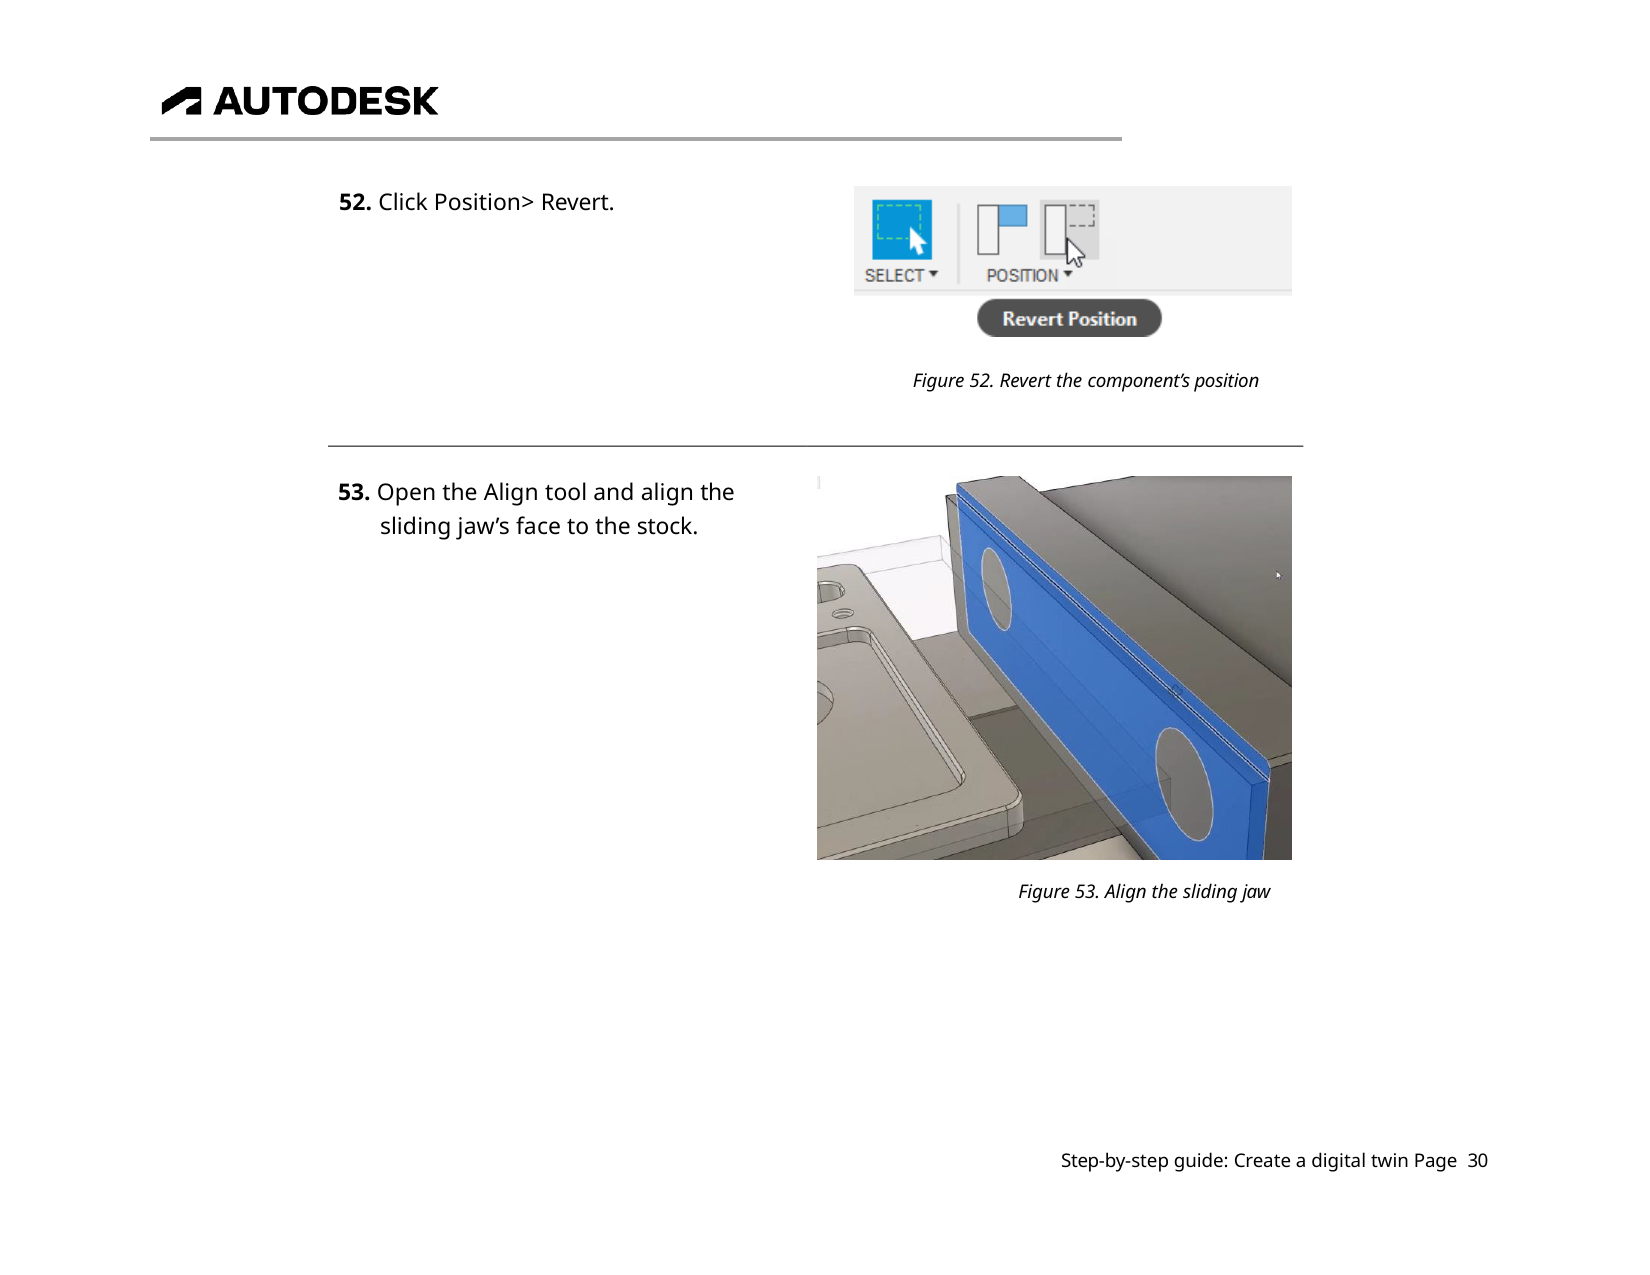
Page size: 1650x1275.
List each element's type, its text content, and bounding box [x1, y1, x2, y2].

picture [817, 476, 1293, 860]
text_box Figure 52. Revert the component’s position [910, 367, 1294, 392]
slide_number Step-by-step guide: Create a digital twin Page 20 [1059, 1145, 1509, 1275]
picture [854, 186, 1292, 337]
text_box 53. Open the Align tool and align the sliding jaw’s face to the stock. [337, 468, 736, 540]
text_box 52. Click Position> Revert. [337, 185, 622, 216]
picture [161, 86, 439, 115]
text_box Figure 53. Align the sliding jaw [1016, 877, 1294, 903]
